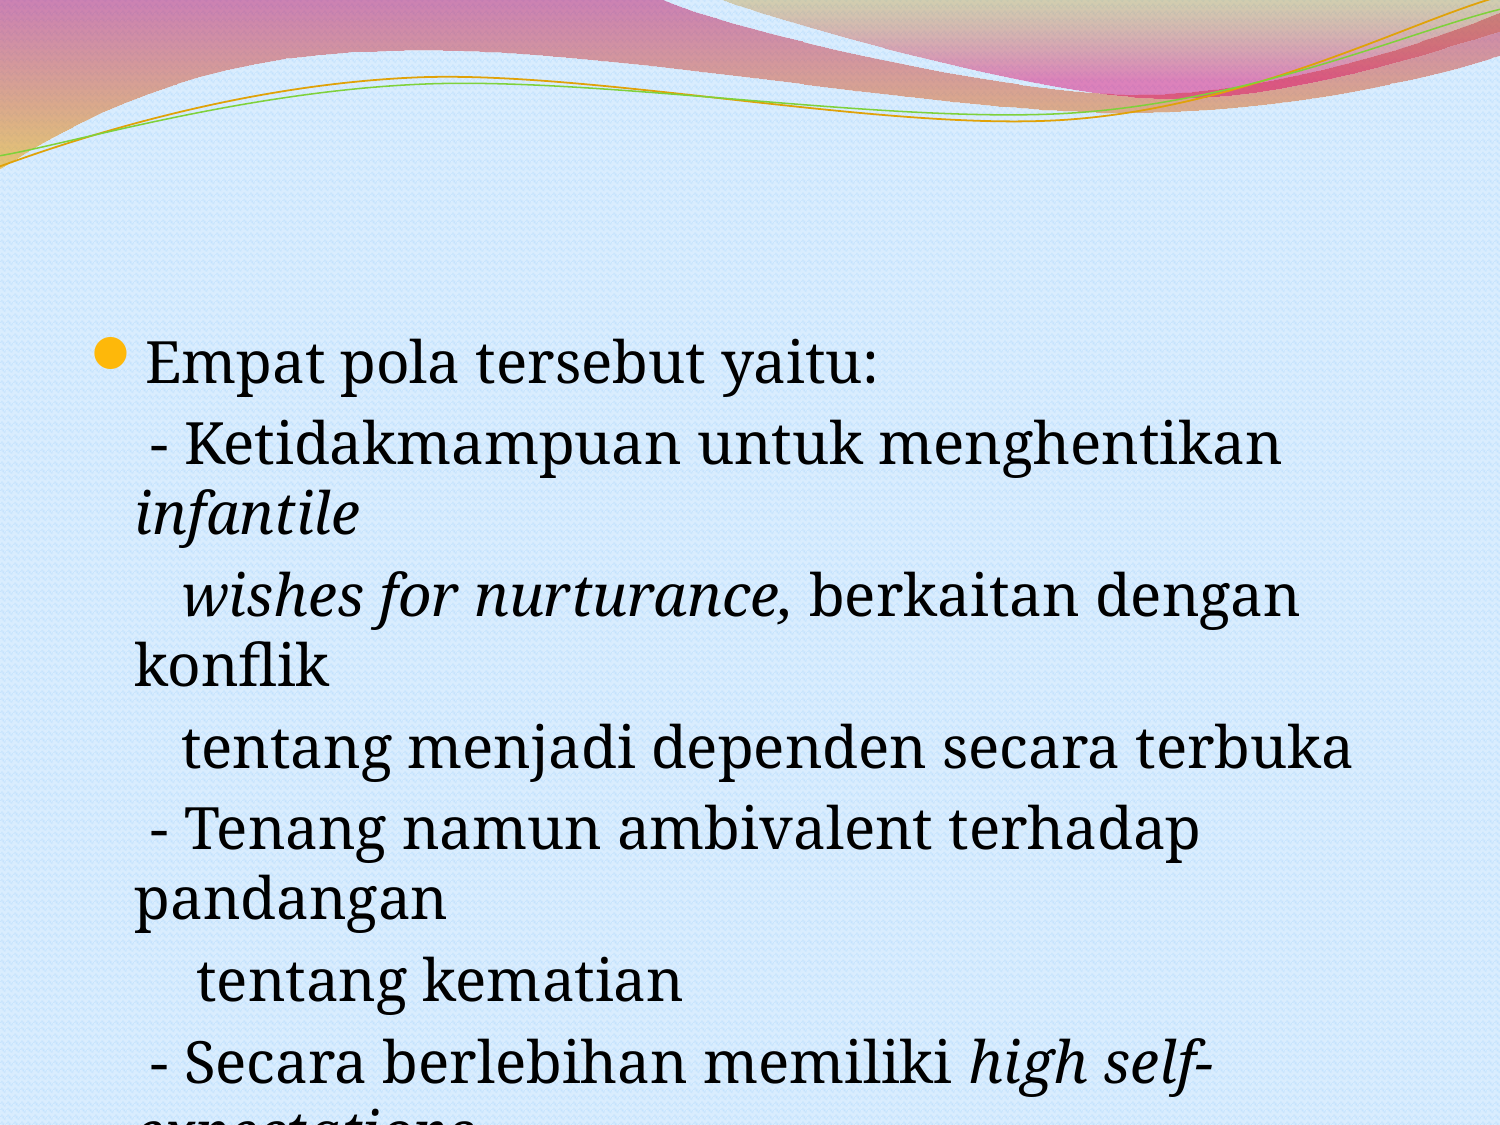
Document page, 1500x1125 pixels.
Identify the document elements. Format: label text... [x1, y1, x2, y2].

list Empat pola tersebut yaitu: - Ketidakmampuan untuk menghentikan infantile wishes for nurturance, berkaitan dengan konflik tentang menjadi dependen secara terbuka - Tenang namun ambivalent terhadap pandangan tentang kematian - Secara berlebihan memiliki high self-expectations - Diatas kontrol afek, terutama agresi [75, 317, 1425, 1038]
